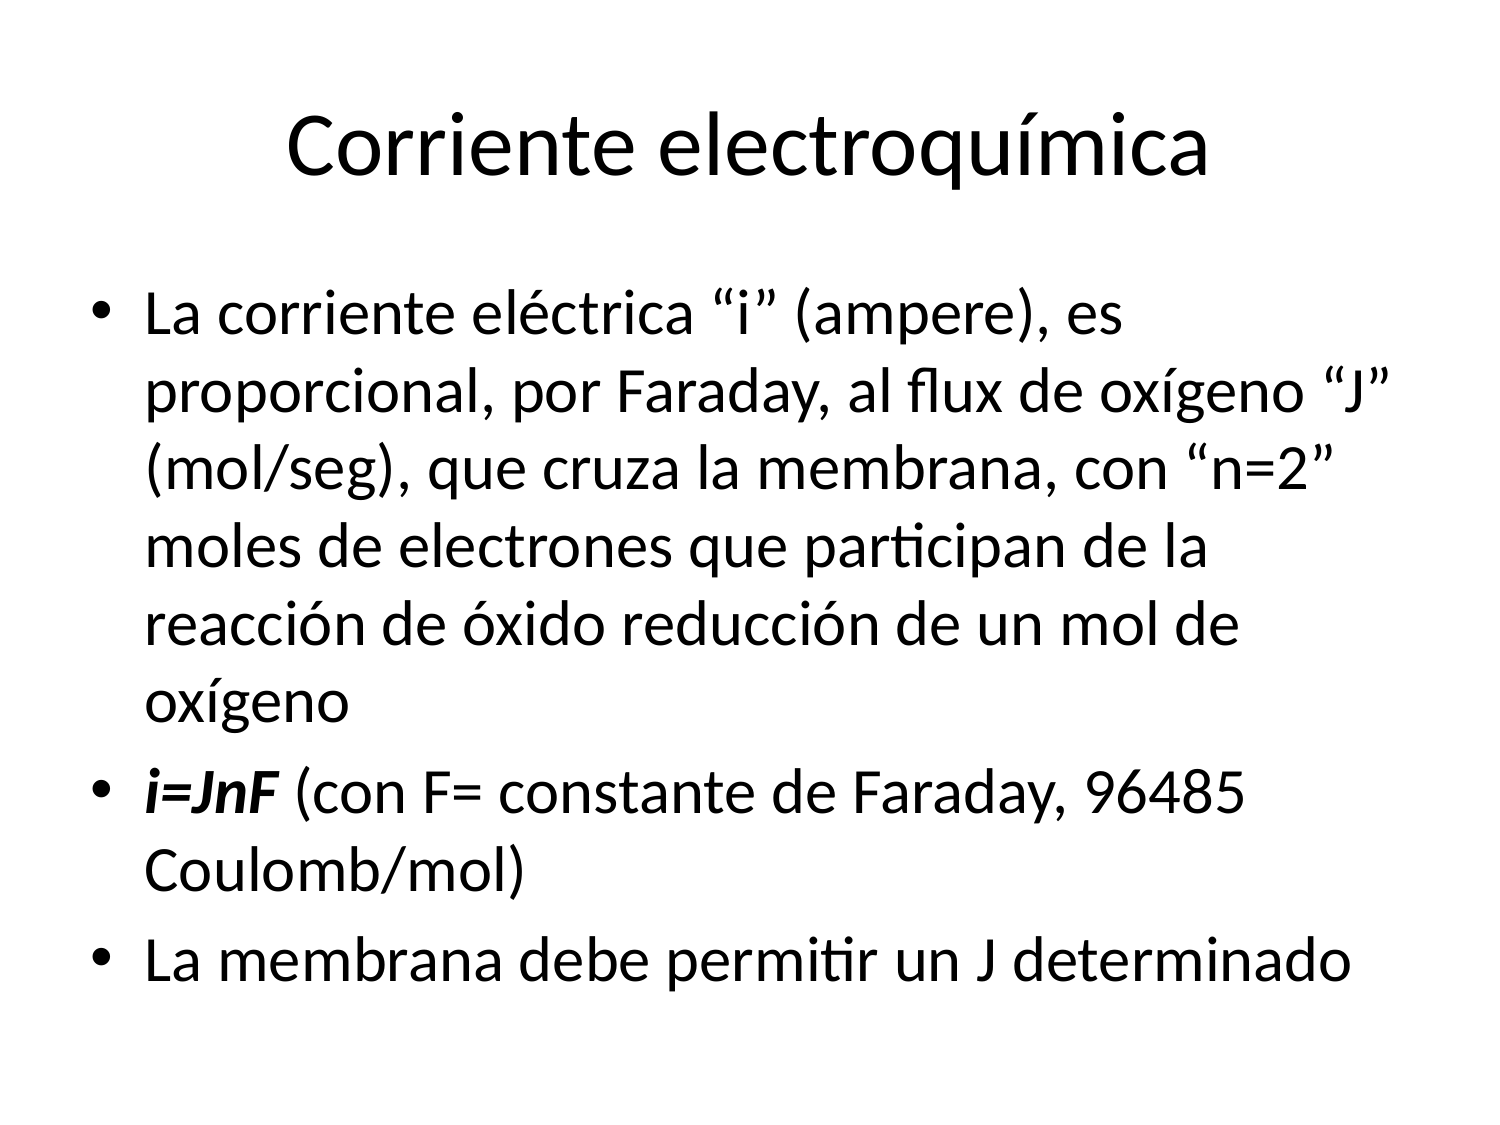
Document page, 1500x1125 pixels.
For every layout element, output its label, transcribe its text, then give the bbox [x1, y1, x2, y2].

title Corriente electroquímica [75, 45, 1425, 233]
list La corriente eléctrica “i” (ampere), es proporcional, por Faraday, al flux de oxígeno “J” (mol/seg), que cruza la membrana, con “n=2” moles de electrones que participan de la reacción de óxido reducción de un mol de oxígeno i=JnF (con F= constante de Faraday, 96485 Coulomb/mol) La membrana debe permitir un J determinado [75, 262, 1425, 1005]
